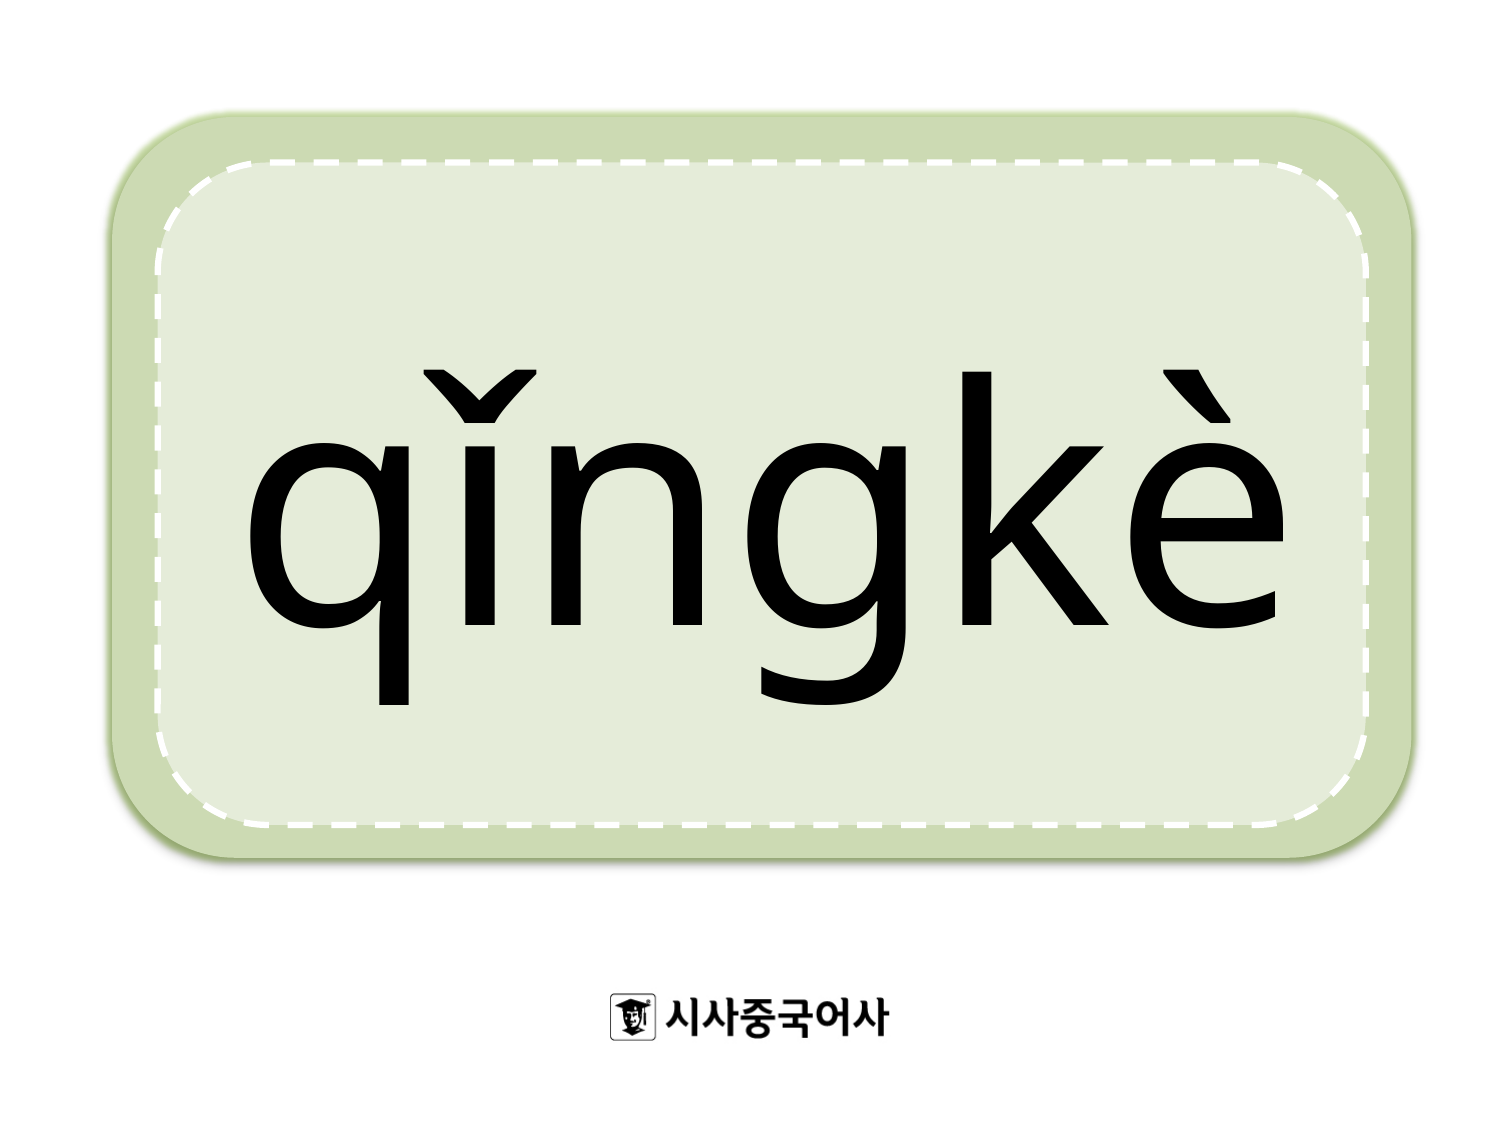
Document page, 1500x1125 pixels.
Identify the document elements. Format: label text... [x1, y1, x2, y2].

picture [602, 987, 898, 1047]
text_box qǐngkè [162, 160, 1371, 824]
